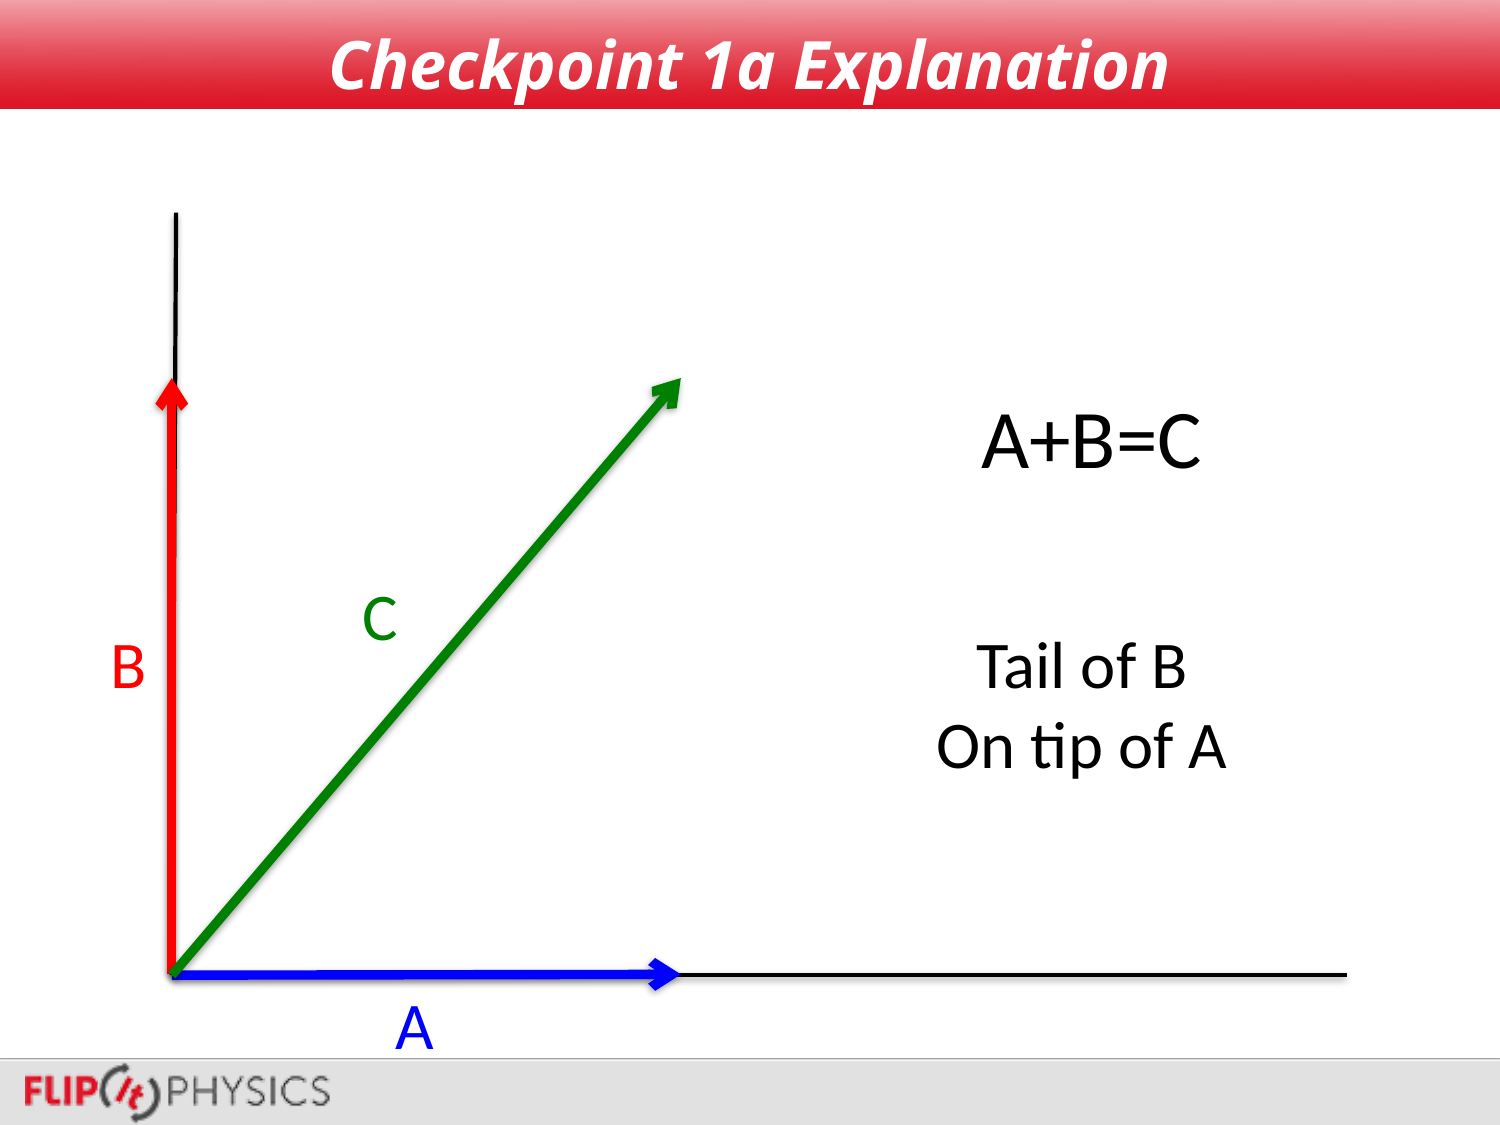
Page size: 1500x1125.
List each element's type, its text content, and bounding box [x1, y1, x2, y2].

text_box B [95, 614, 162, 709]
text_box A [380, 988, 449, 1070]
picture [0, 1058, 1500, 1125]
title Checkpoint 1a Explanation [75, 15, 1425, 91]
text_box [171, 377, 682, 976]
picture [0, 0, 1500, 109]
text_box Tail of B On tip of A [921, 614, 1242, 789]
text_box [171, 212, 177, 377]
text_box A+B=C [966, 377, 1218, 493]
